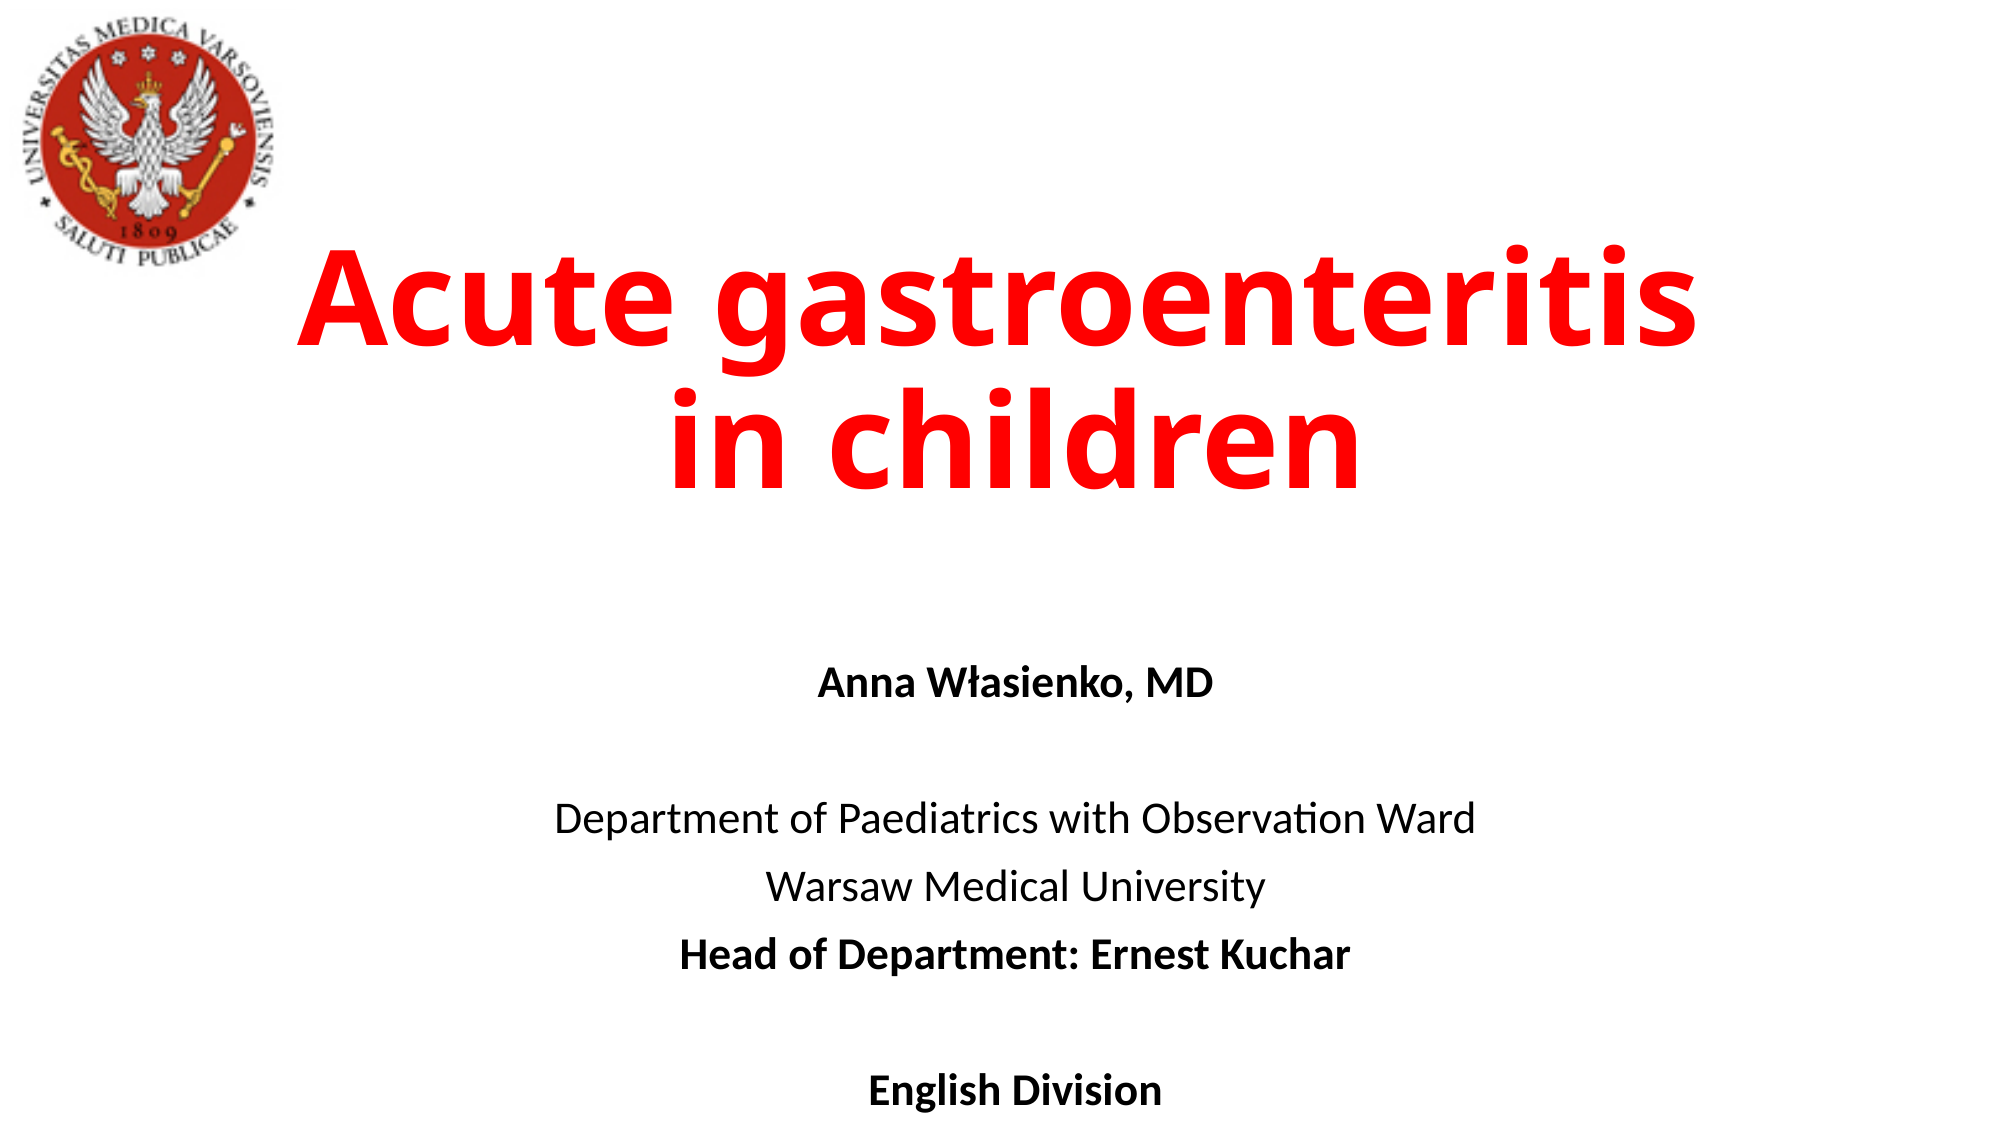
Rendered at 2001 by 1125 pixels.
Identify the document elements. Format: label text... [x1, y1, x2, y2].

picture [9, 8, 296, 279]
title Acute gastroenteritis in children [265, 82, 1766, 525]
subtitle Anna Własienko, MD Department of Paediatrics with Observation Ward Warsaw Medical University Head of Department: Ernest Kuchar English Division [84, 650, 1948, 1125]
